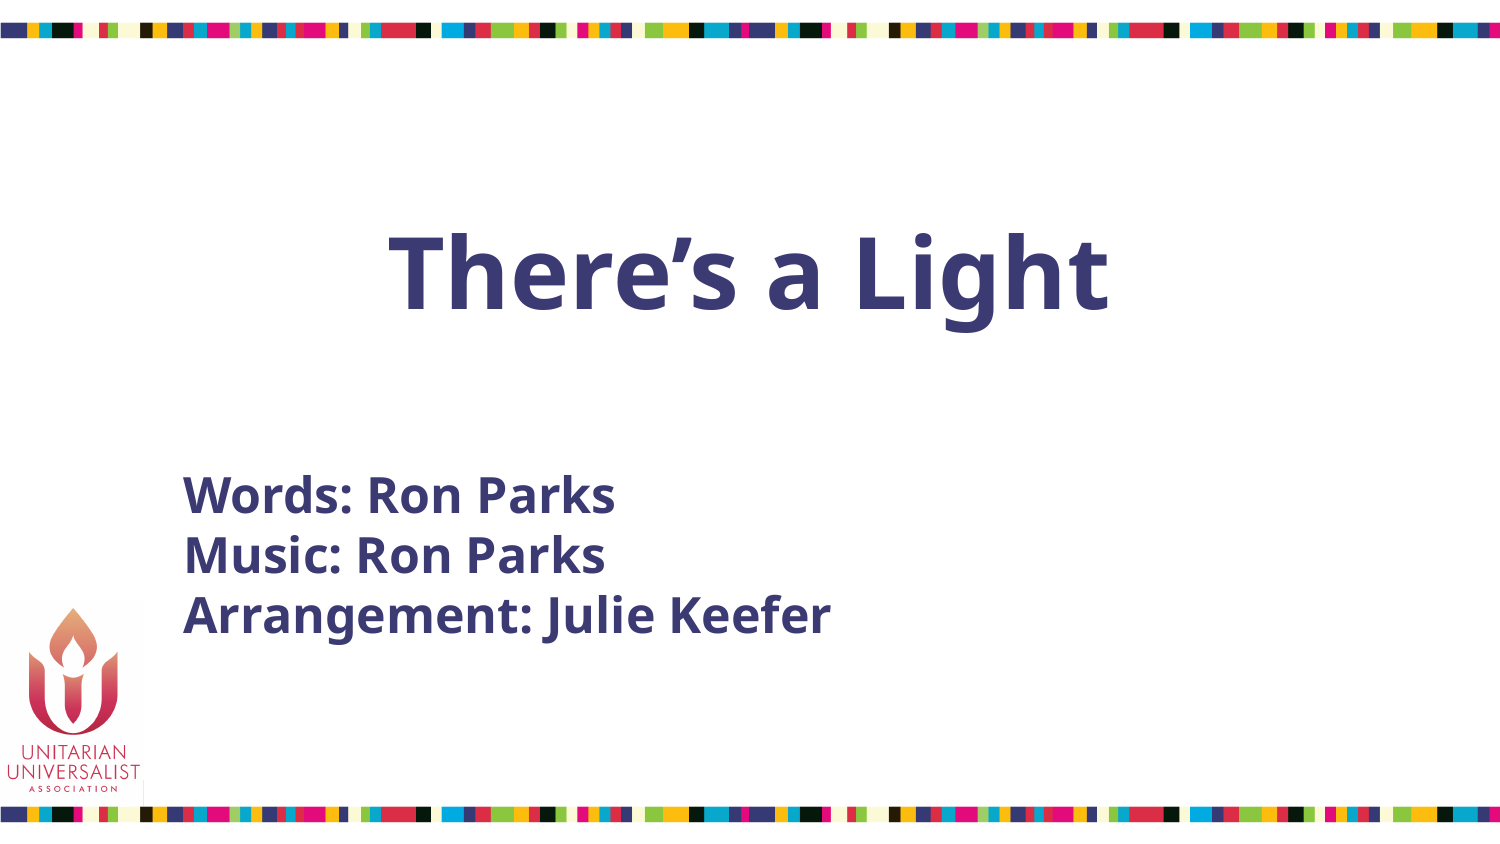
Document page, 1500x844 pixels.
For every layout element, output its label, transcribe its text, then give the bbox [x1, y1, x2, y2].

text_box Words: Ron Parks Music: Ron Parks Arrangement: Julie Keefer [168, 448, 1495, 659]
text_box There’s a Light [74, 75, 1425, 345]
picture [0, 22, 1500, 40]
picture [0, 600, 1500, 824]
